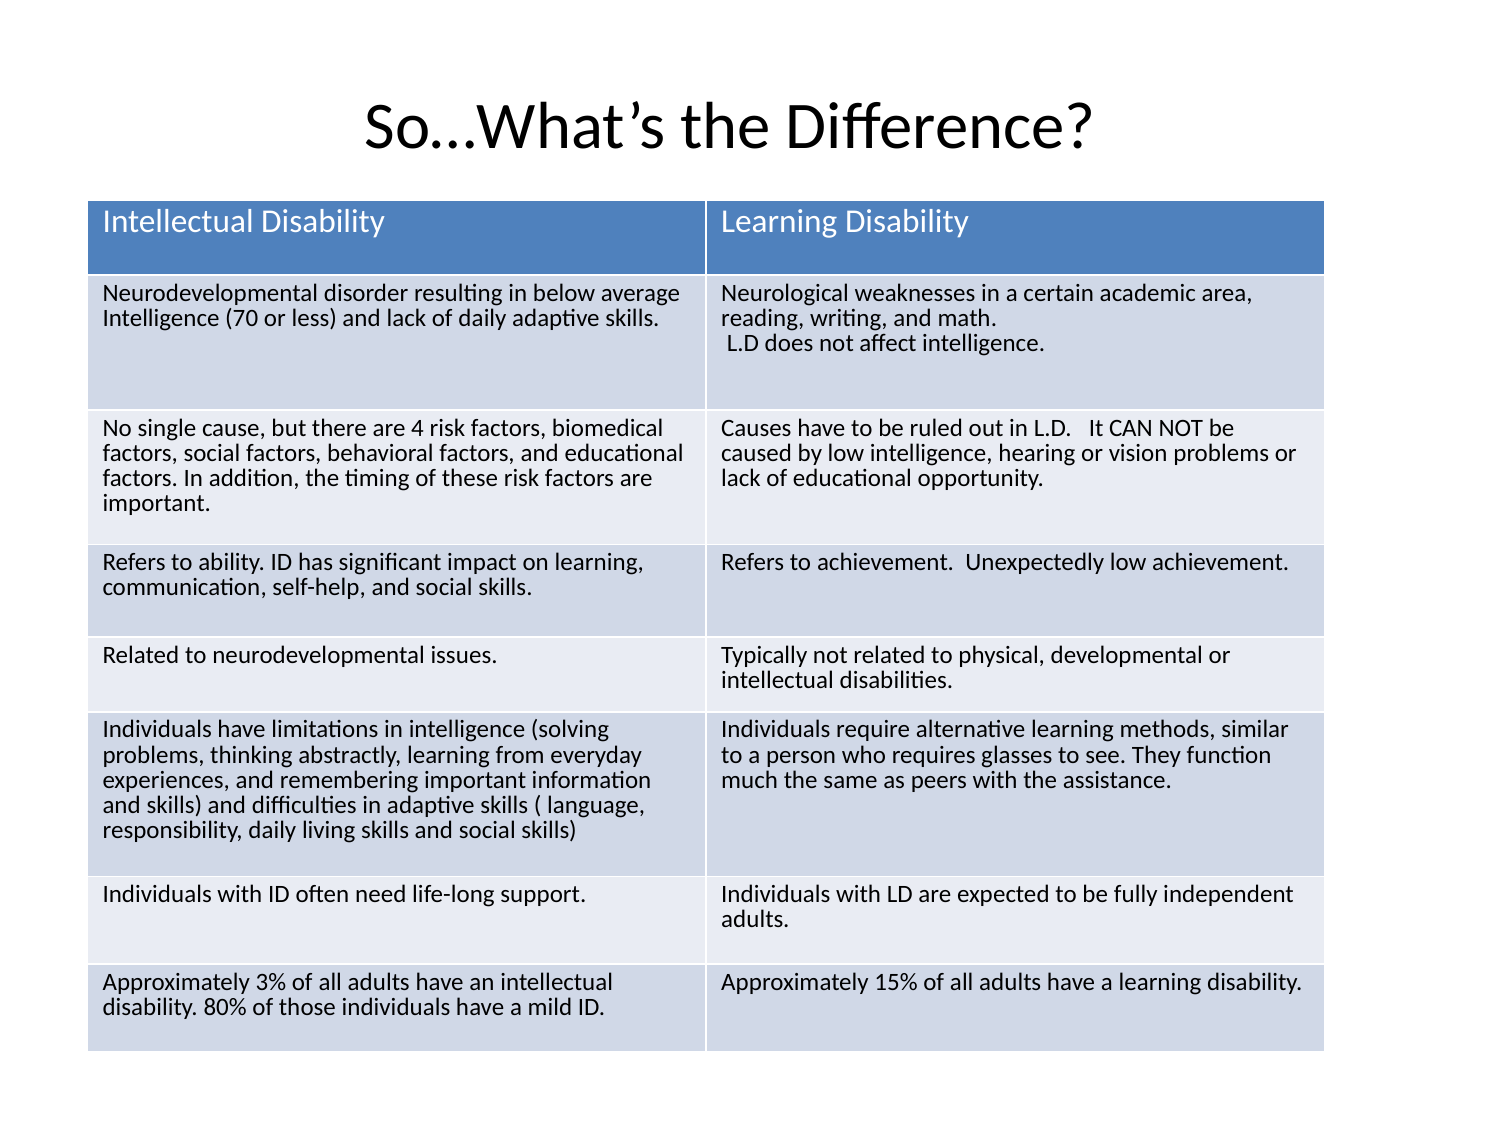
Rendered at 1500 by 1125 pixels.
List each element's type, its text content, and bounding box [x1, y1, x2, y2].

table_cell Neurological weaknesses in a certain academic area, reading, writing, and math. L.D does not affect intelligence. [707, 276, 1324, 409]
text_box So…What’s the Difference? [349, 74, 1163, 170]
table_cell Approximately 3% of all adults have an intellectual disability. 80% of those individuals have a mild ID. [88, 965, 705, 1051]
table_header Intellectual Disability [88, 201, 705, 274]
table_cell Typically not related to physical, developmental or intellectual disabilities. [707, 638, 1324, 711]
table_cell Individuals with ID often need life-long support. [88, 877, 705, 963]
table_cell Individuals require alternative learning methods, similar to a person who requires glasses to see. They function much the same as peers with the assistance. [707, 713, 1324, 876]
table_cell Individuals with LD are expected to be fully independent adults. [707, 877, 1324, 963]
table_cell Refers to ability. ID has significant impact on learning, communication, self-help, and social skills. [88, 545, 705, 636]
table_cell Neurodevelopmental disorder resulting in below average Intelligence (70 or less) and lack of daily adaptive skills. [88, 276, 705, 409]
table_header Learning Disability [707, 201, 1324, 274]
table_cell Individuals have limitations in intelligence (solving problems, thinking abstractly, learning from everyday experiences, and remembering important information and skills) and difficulties in adaptive skills ( language, responsibility, daily living skills and social skills) [88, 713, 705, 876]
table_cell No single cause, but there are 4 risk factors, biomedical factors, social factors, behavioral factors, and educational factors. In addition, the timing of these risk factors are important. [88, 411, 705, 544]
table_cell Causes have to be ruled out in L.D. It CAN NOT be caused by low intelligence, hearing or vision problems or lack of educational opportunity. [707, 411, 1324, 544]
table_cell Approximately 15% of all adults have a learning disability. [707, 965, 1324, 1051]
table_cell Related to neurodevelopmental issues. [88, 638, 705, 711]
table_cell Refers to achievement. Unexpectedly low achievement. [707, 545, 1324, 636]
